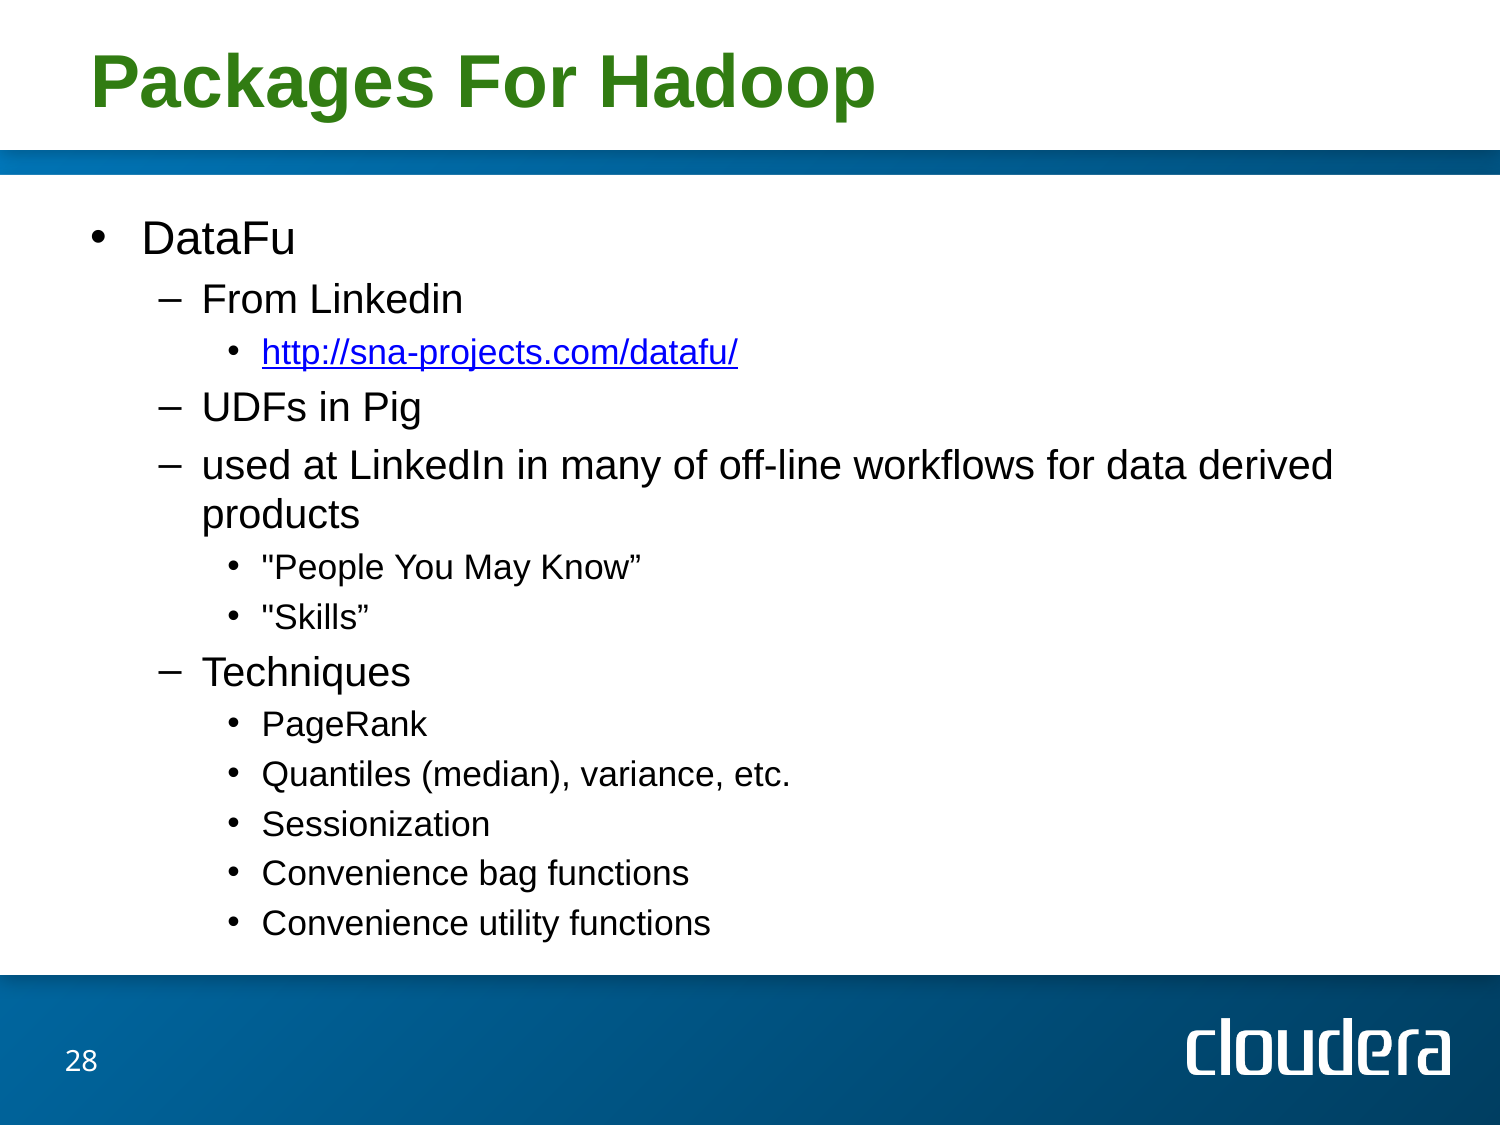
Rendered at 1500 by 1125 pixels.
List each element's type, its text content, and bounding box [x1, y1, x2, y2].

title Packages For Hadoop [75, 24, 1425, 130]
picture [1187, 1018, 1450, 1075]
slide_number 28 [50, 1031, 400, 1092]
list DataFu From Linkedin http://sna-projects.com/datafu/ UDFs in Pig used at LinkedIn in many of off-line workflows for data derived products "People You May Know” "Skills” Techniques PageRank Quantiles (median), variance, etc. Sessionization Convenience bag functions Convenience utility functions [75, 200, 1425, 950]
